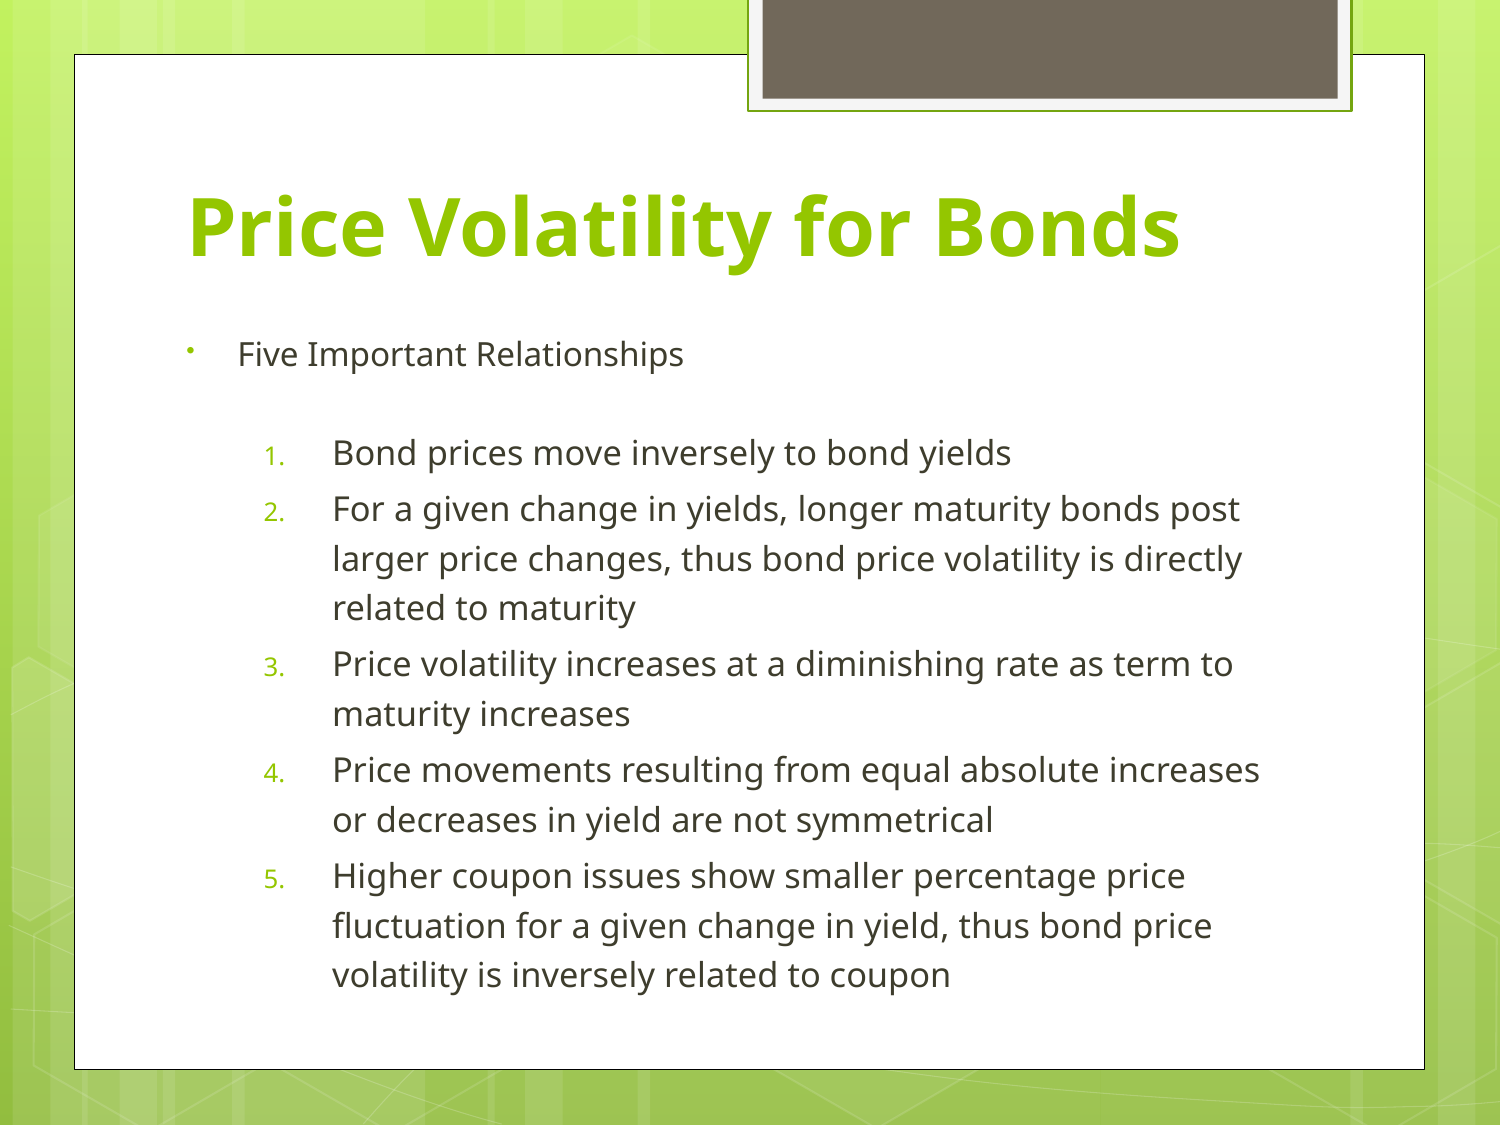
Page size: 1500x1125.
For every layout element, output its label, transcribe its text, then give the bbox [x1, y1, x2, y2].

title Price Volatility for Bonds [171, 168, 1324, 281]
list Five Important Relationships Bond prices move inversely to bond yields For a given change in yields, longer maturity bonds post larger price changes, thus bond price volatility is directly related to maturity Price volatility increases at a diminishing rate as term to maturity increases Price movements resulting from equal absolute increases or decreases in yield are not symmetrical Higher coupon issues show smaller percentage price fluctuation for a given change in yield, thus bond price volatility is inversely related to coupon [171, 330, 1283, 1009]
